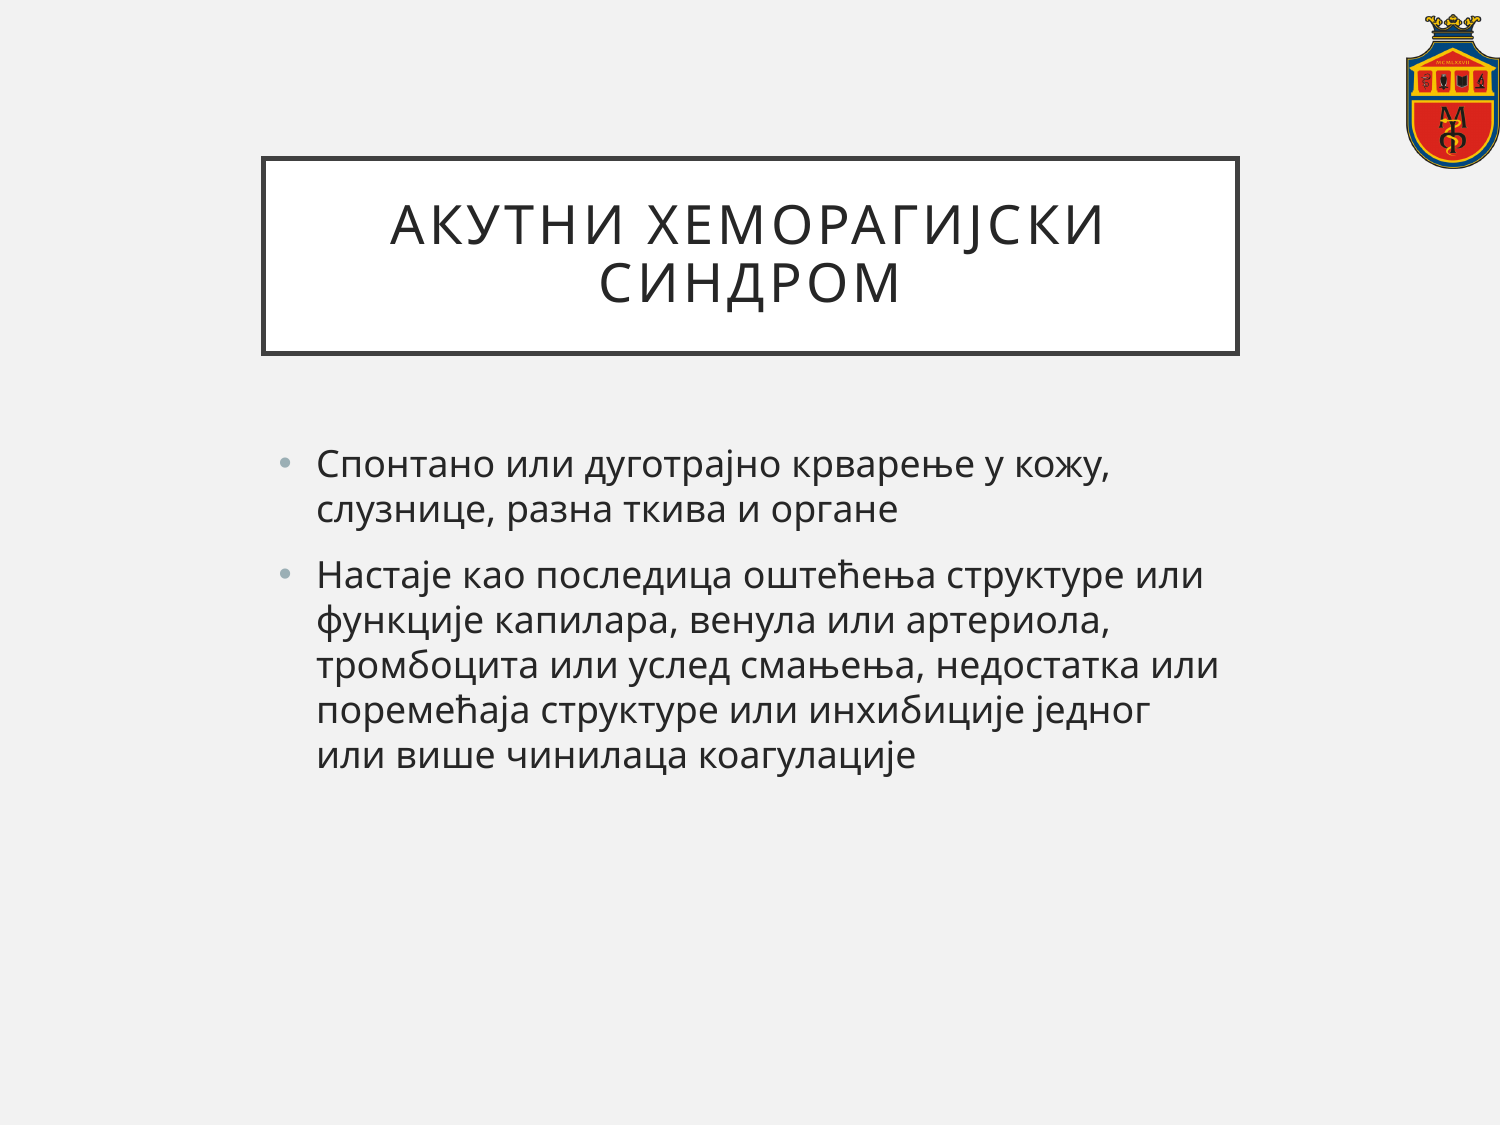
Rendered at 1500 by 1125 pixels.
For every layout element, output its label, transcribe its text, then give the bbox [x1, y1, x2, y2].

list Спонтано или дуготрајно крварење у кожу, слузнице, разна ткива и органе Настаје као последица оштећења структуре или функције капилара, венула или артериола, тромбоцита или услед смањења, недостатка или поремећаја структуре или инхибиције једног или више чинилаца коагулације [263, 432, 1238, 942]
picture [1406, 14, 1500, 169]
title Акутни хеморагијски синдром [261, 156, 1240, 356]
